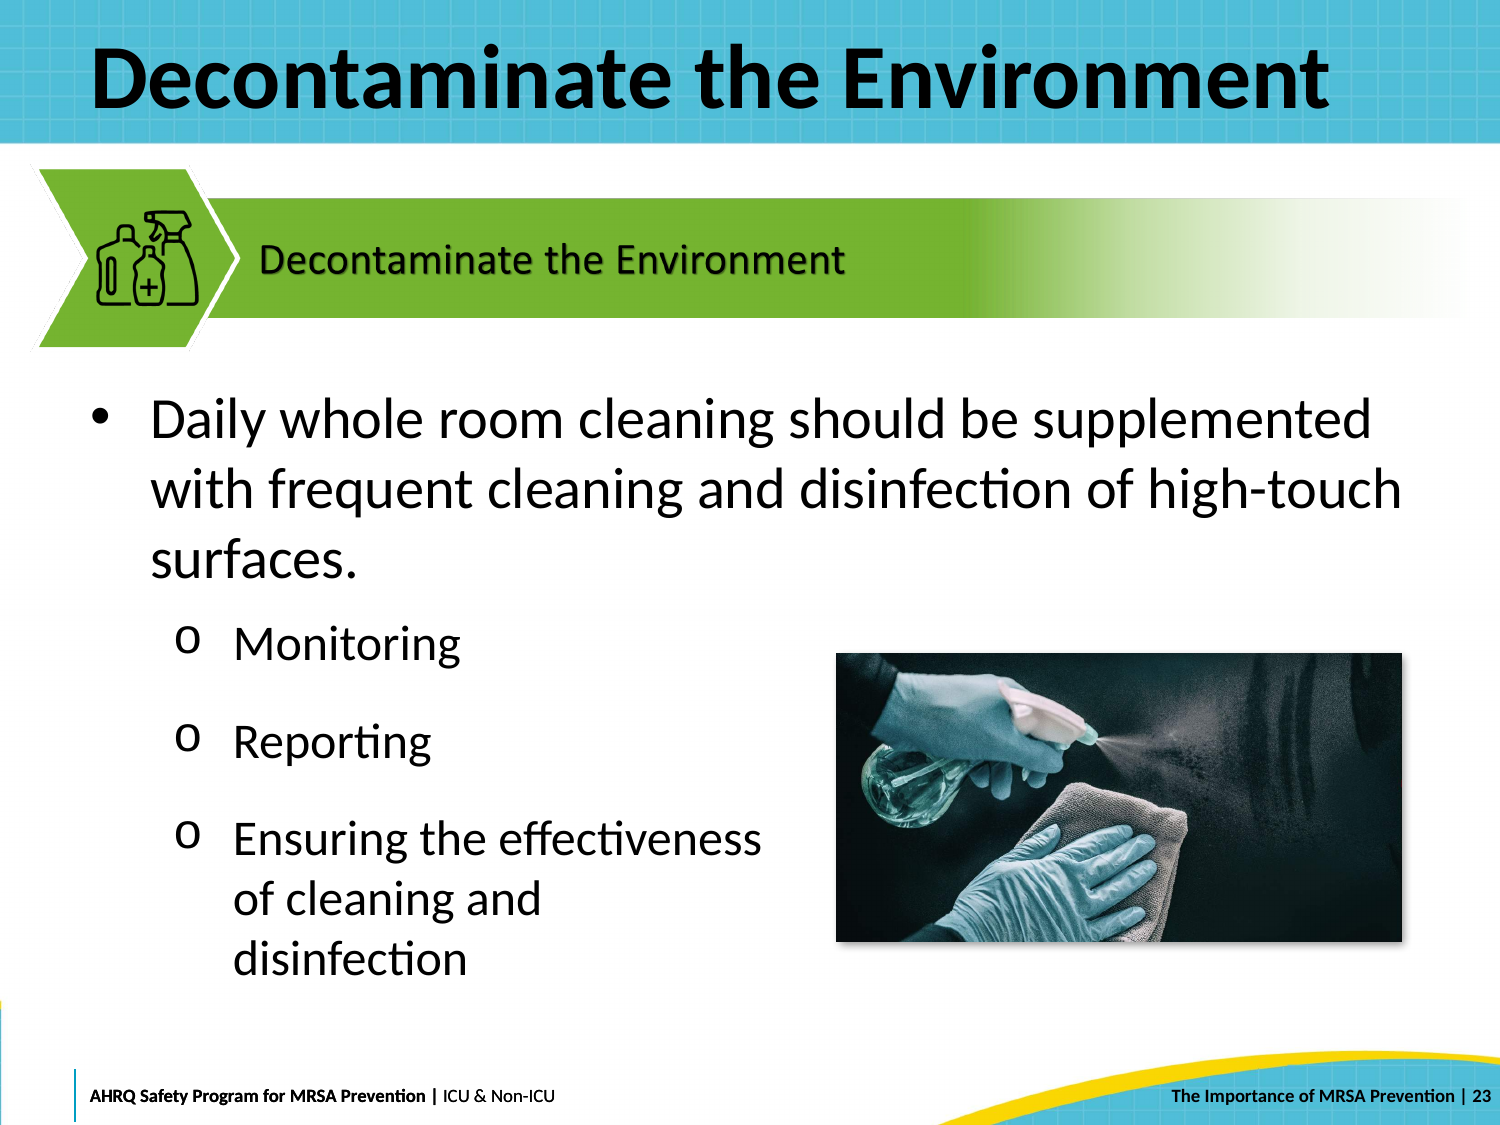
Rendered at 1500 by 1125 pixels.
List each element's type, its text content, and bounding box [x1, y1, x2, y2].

list Monitoring Reporting Ensuring the effectiveness of cleaning and disinfection [82, 603, 796, 1043]
list Daily whole room cleaning should be supplemented with frequent cleaning and disinfection of high-touch surfaces. [75, 373, 1452, 1030]
title Decontaminate the Environment [75, 0, 1425, 150]
picture [0, 0, 1500, 1125]
slide_number | 23 [1455, 1065, 1500, 1125]
